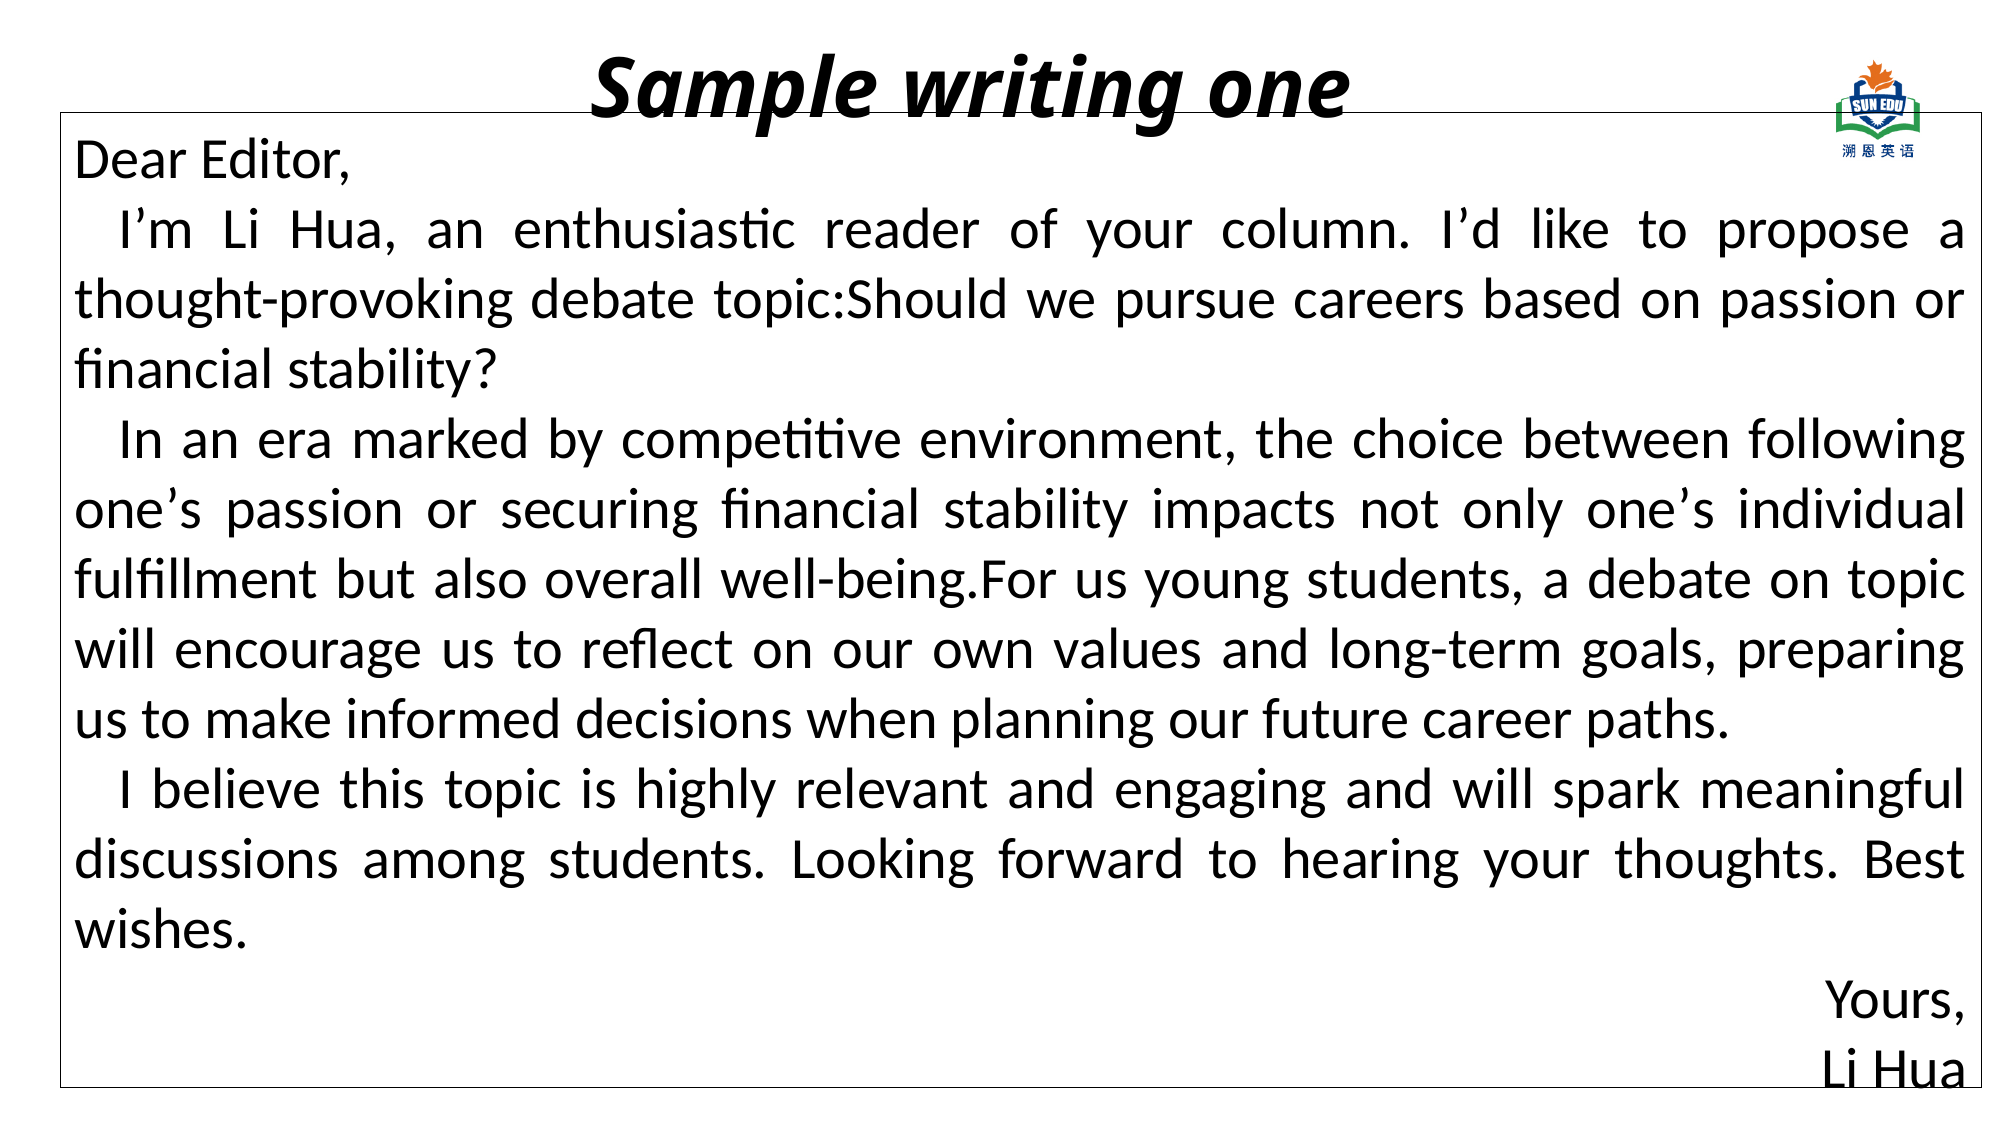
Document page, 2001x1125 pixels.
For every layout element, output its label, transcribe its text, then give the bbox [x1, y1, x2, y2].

text_box Sample writing one [575, 26, 1573, 112]
text_box Dear Editor, I’m Li Hua, an enthusiastic reader of your column. I’d like to propose a thought-provoking debate topic:Should we pursue careers based on passion or financial stability? In an era marked by competitive environment, the choice between following one’s passion or securing financial stability impacts not only one’s individual fulfillment but also overall well-being.For us young students, a debate on topic will encourage us to reflect on our own values and long-term goals, preparing us to make informed decisions when planning our future career paths. I believe this topic is highly relevant and engaging and will spark meaningful discussions among students. Looking forward to hearing your thoughts. Best wishes. Yours, Li Hua [60, 112, 1982, 1088]
picture [1828, 57, 1929, 112]
